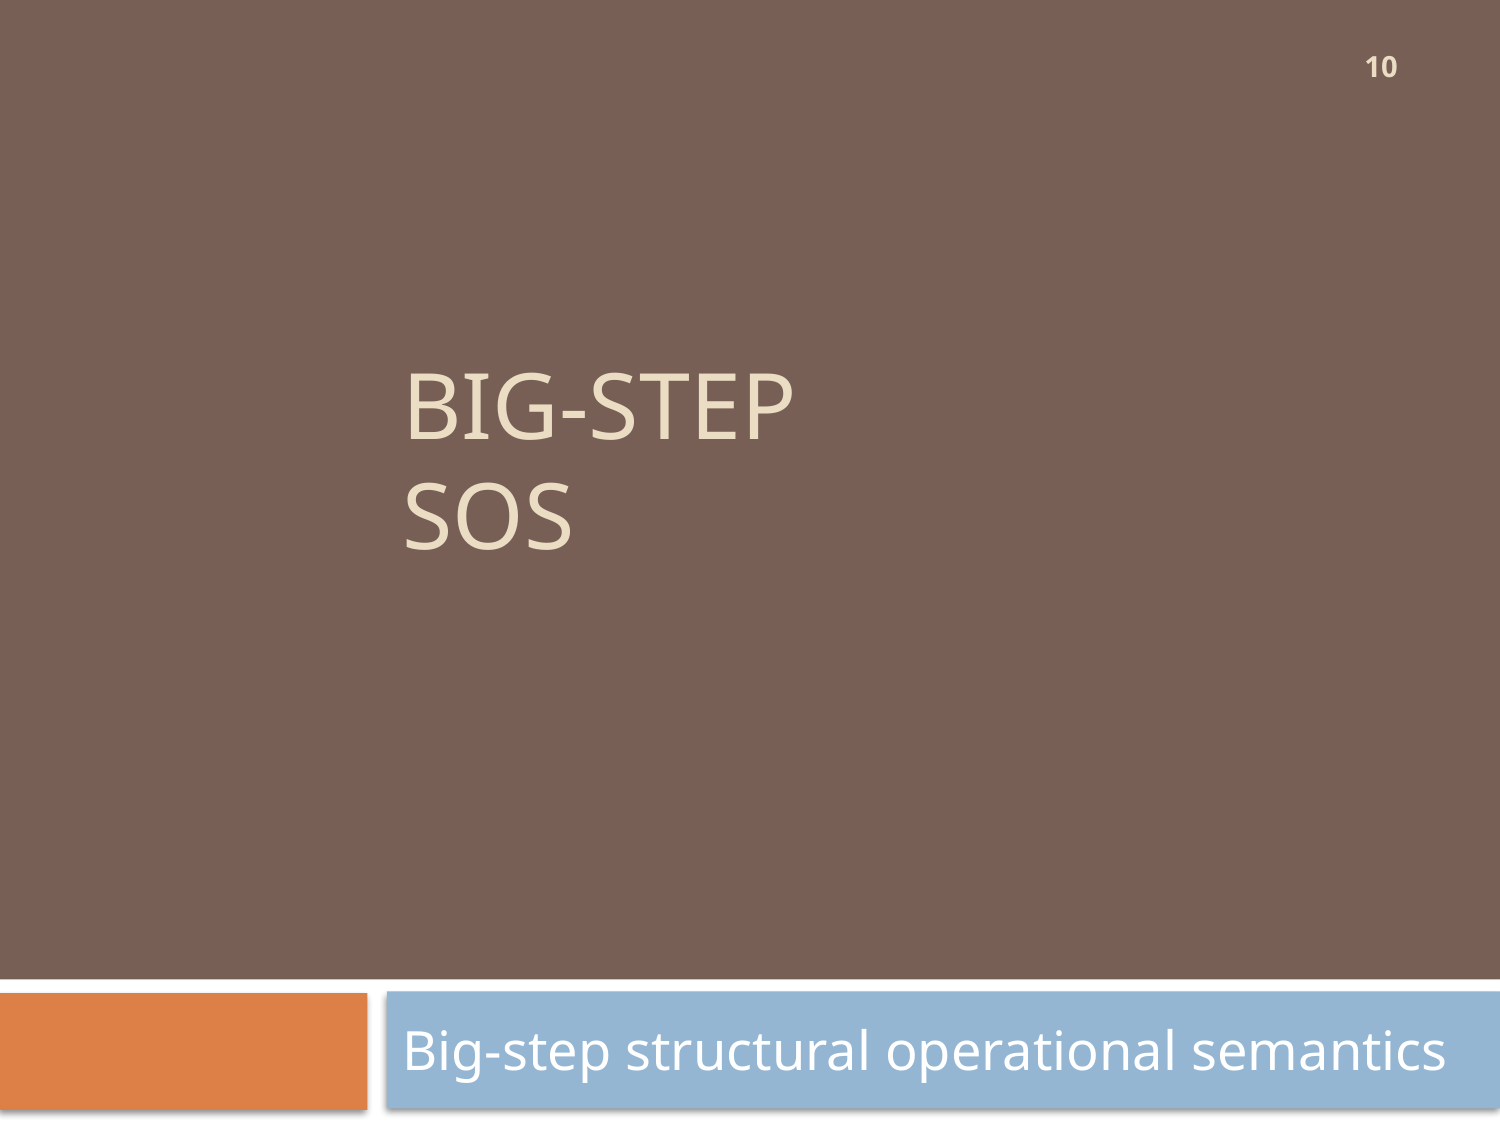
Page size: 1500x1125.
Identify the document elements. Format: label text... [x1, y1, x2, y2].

slide_number 10 [1312, 37, 1450, 100]
subtitle Big-step structural operational semantics [387, 992, 1488, 1105]
title Big-Step SOS [387, 450, 975, 575]
